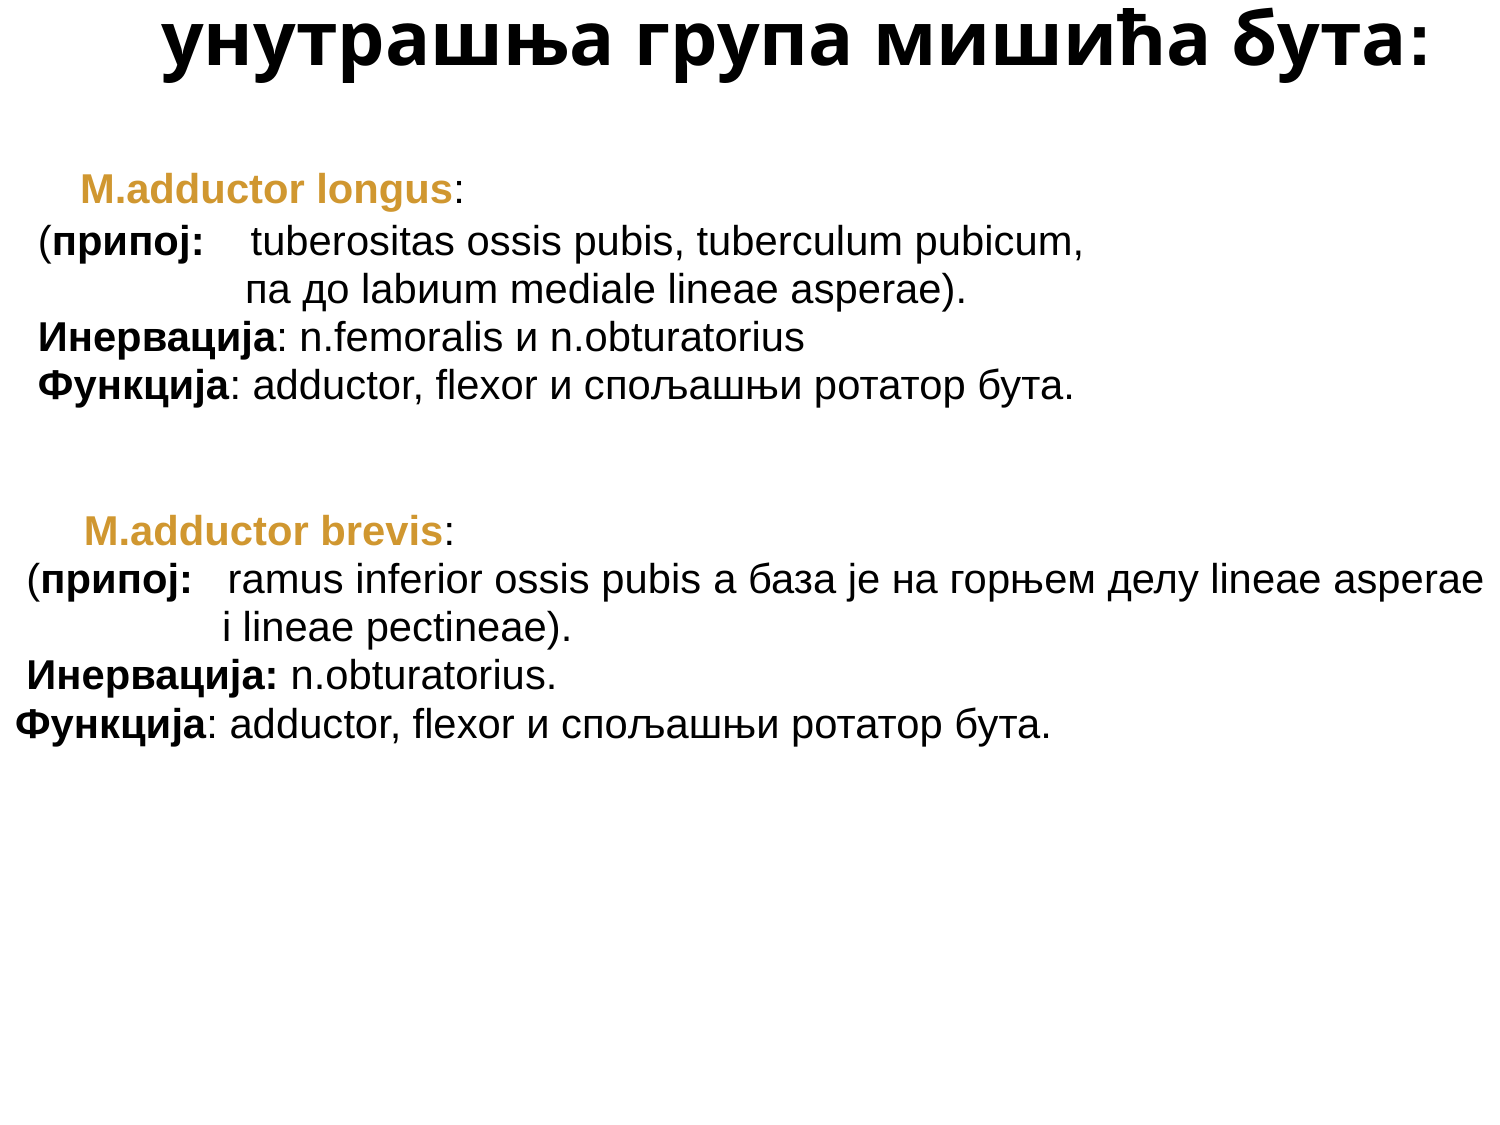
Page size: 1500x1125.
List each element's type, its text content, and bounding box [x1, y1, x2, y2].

list унутрашња група мишића бута: M.adductor longus: (припој: tuberositas ossis pubis, tuberculum pubicum, па до labиum mediale lineae asperae). Инервација: n.femoralis и n.obturatorius Функција: adductor, flexor и спољашњи ротатор бута. M.adductor brevis: (припој: ramus inferior ossis pubis а база је на горњем делу lineae asperae i lineae pectineae). Инервација: n.obturatorius. Функција: adductor, flexor и спољашњи ротатор бута. [0, 0, 1500, 1125]
